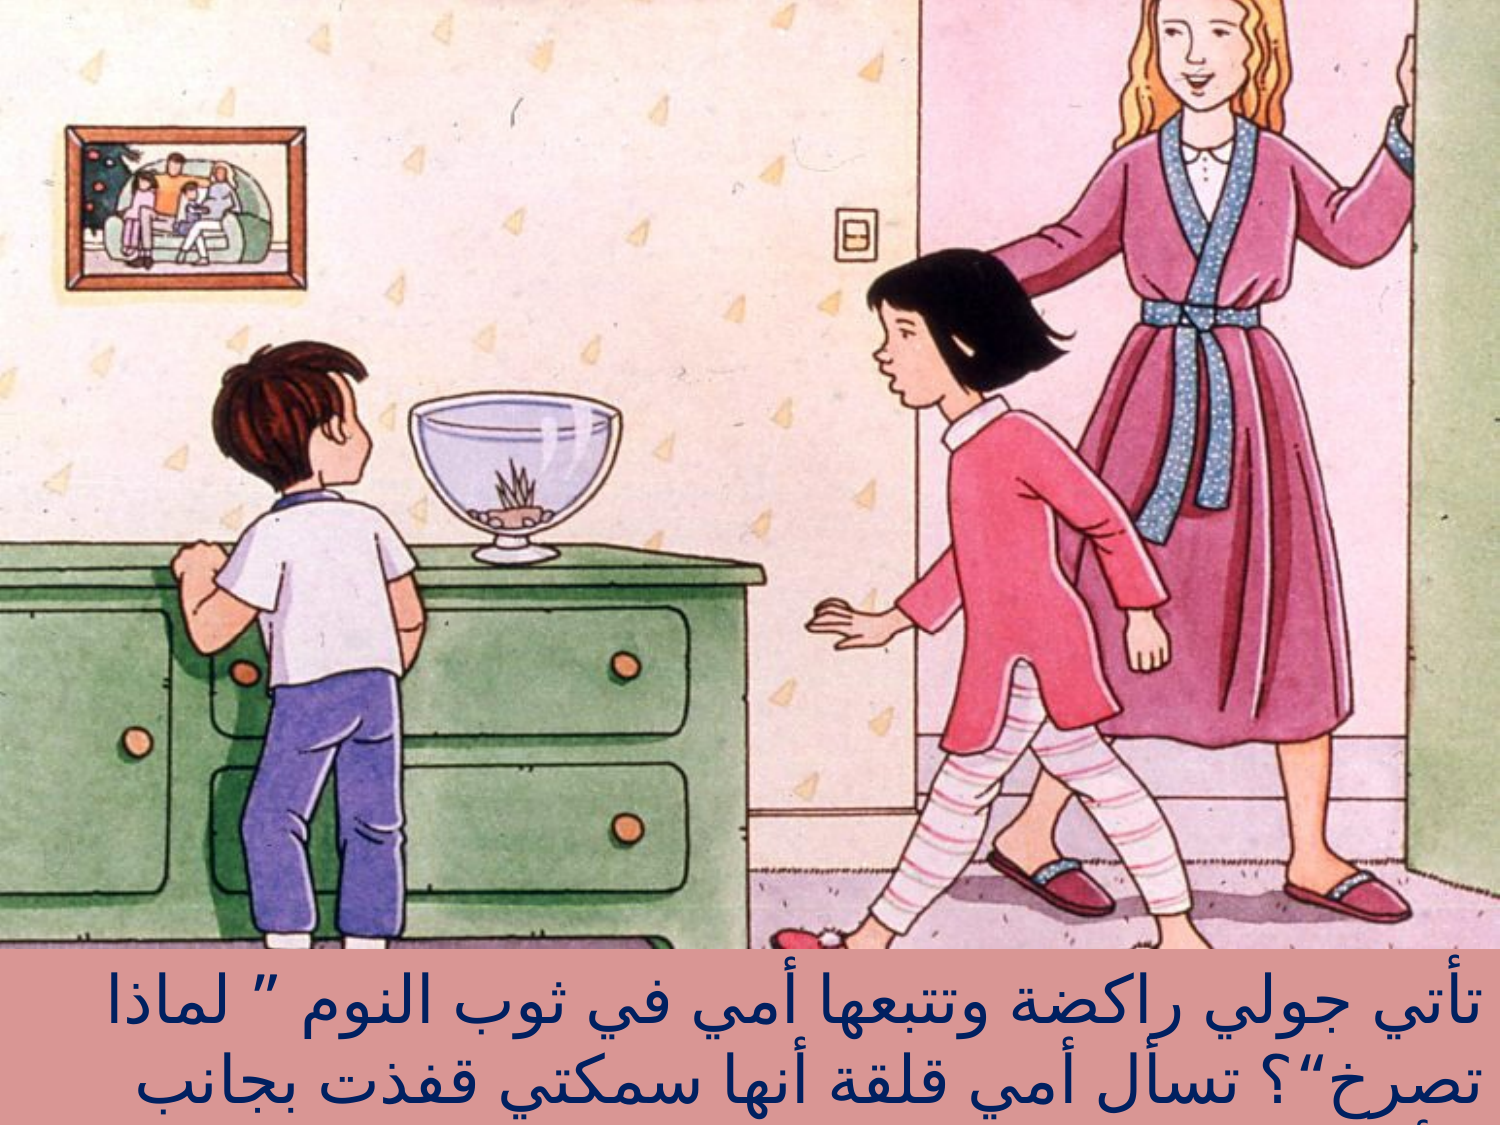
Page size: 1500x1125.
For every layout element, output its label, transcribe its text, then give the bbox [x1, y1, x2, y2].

text_box تأتي جولي راكضة وتتبعها أمي في ثوب النوم ” لماذا تصرخ“؟ تسأل أمي قلقة أنها سمكتي قفذت بجانب الأناء ولم تعد تتحرك. [0, 956, 1500, 1125]
picture [0, 0, 1500, 950]
